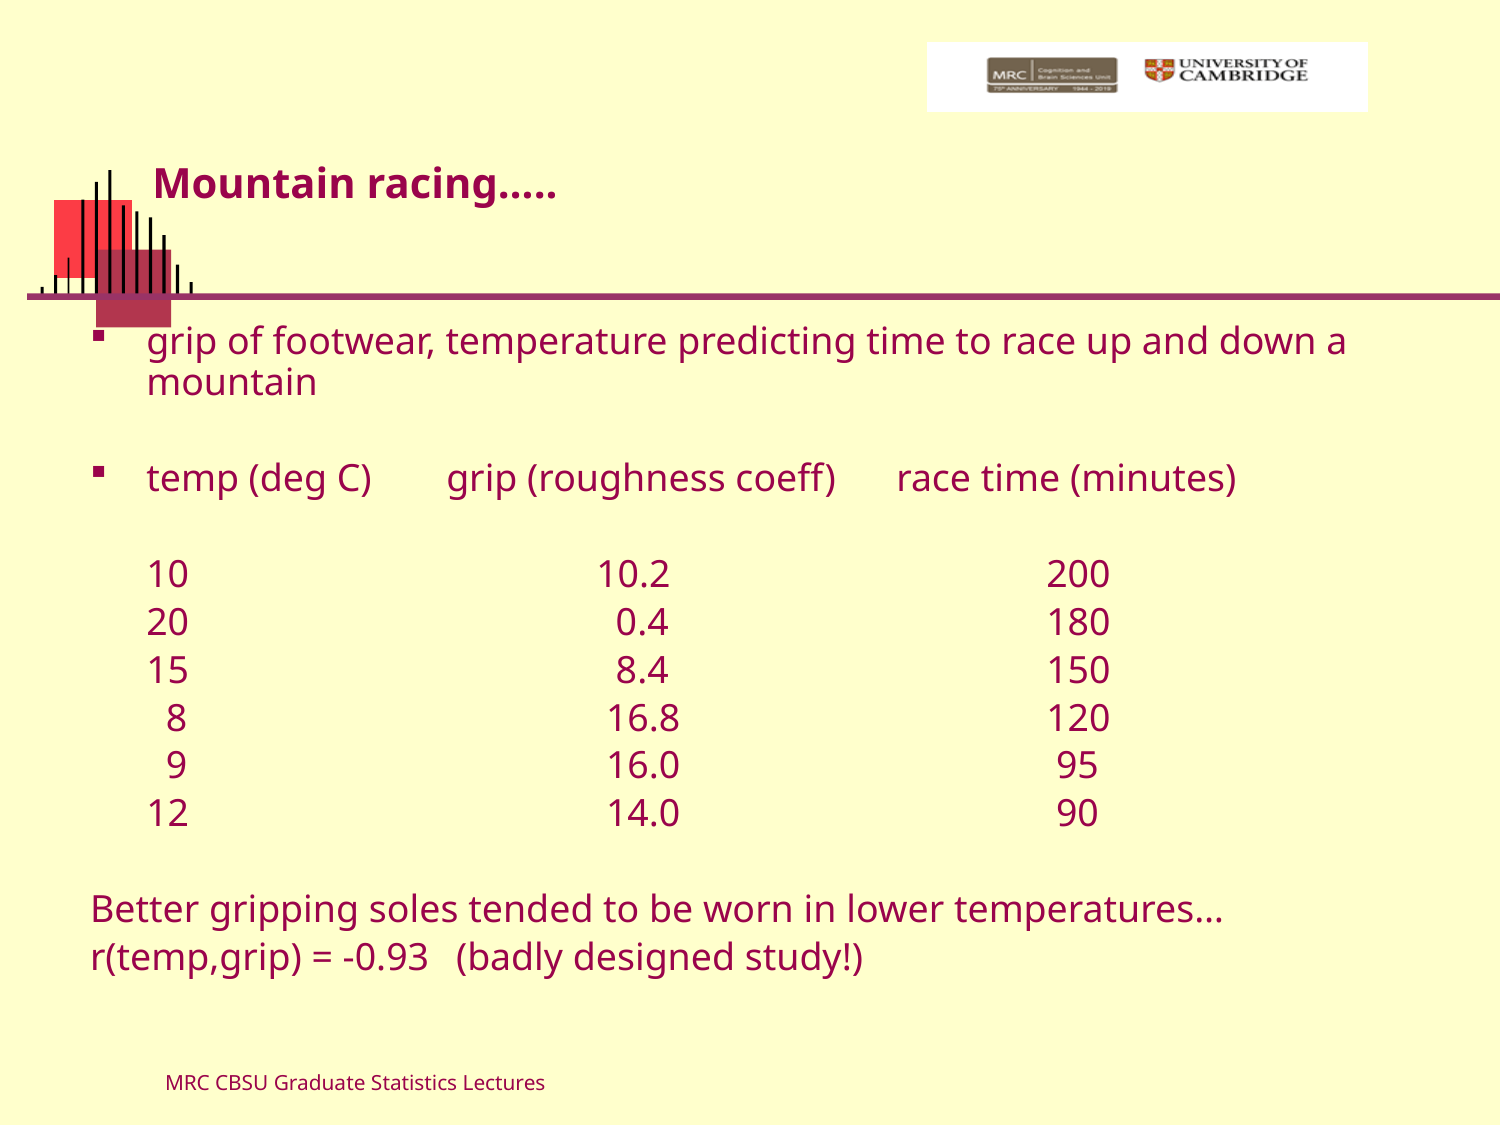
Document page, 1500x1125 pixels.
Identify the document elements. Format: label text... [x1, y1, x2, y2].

list grip of footwear, temperature predicting time to race up and down a mountain temp (deg C) grip (roughness coeff) race time (minutes) 10 10.2 200 20 0.4 180 15 8.4 150 8 16.8 120 9 16.0 95 12 14.0 90 Better gripping soles tended to be worn in lower temperatures… r(temp,grip) = -0.93 (badly designed study!) [75, 262, 1425, 1038]
picture [927, 42, 1368, 112]
title Mountain racing….. [137, 137, 988, 233]
footer MRC CBSU Graduate Statistics Lectures [149, 1062, 988, 1101]
